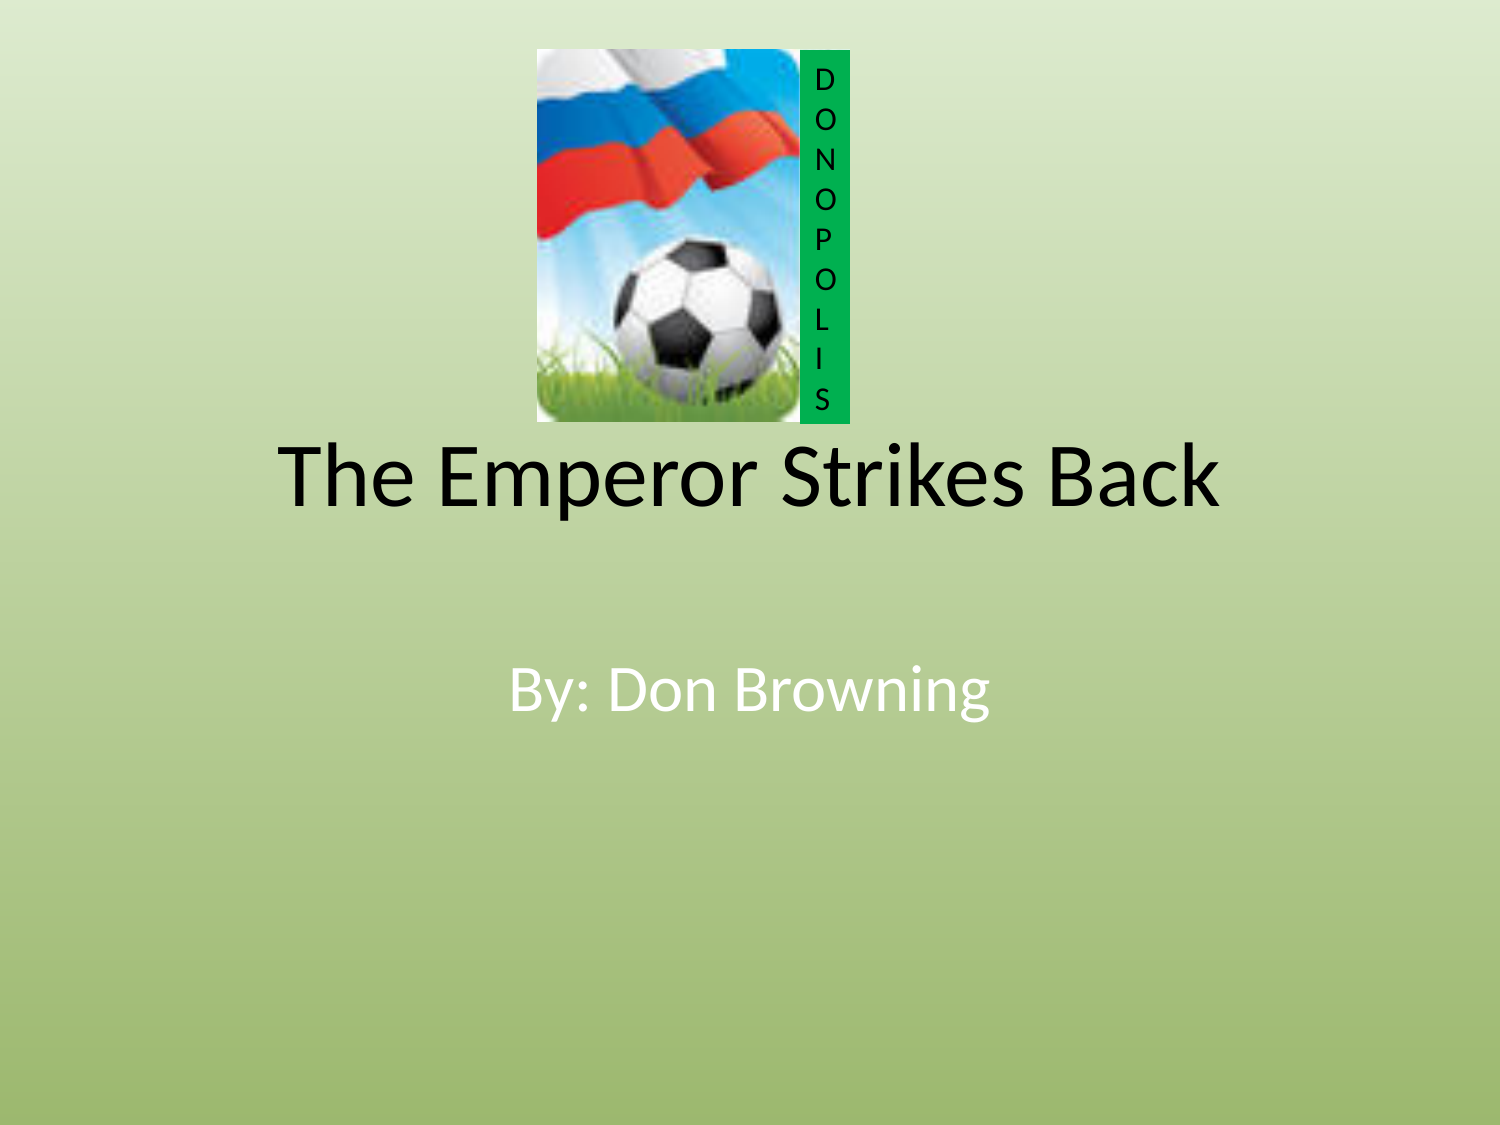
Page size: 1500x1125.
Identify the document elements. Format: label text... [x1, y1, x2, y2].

title The Emperor Strikes Back [112, 349, 1388, 591]
subtitle By: Don Browning [225, 637, 1275, 925]
picture [537, 49, 851, 423]
